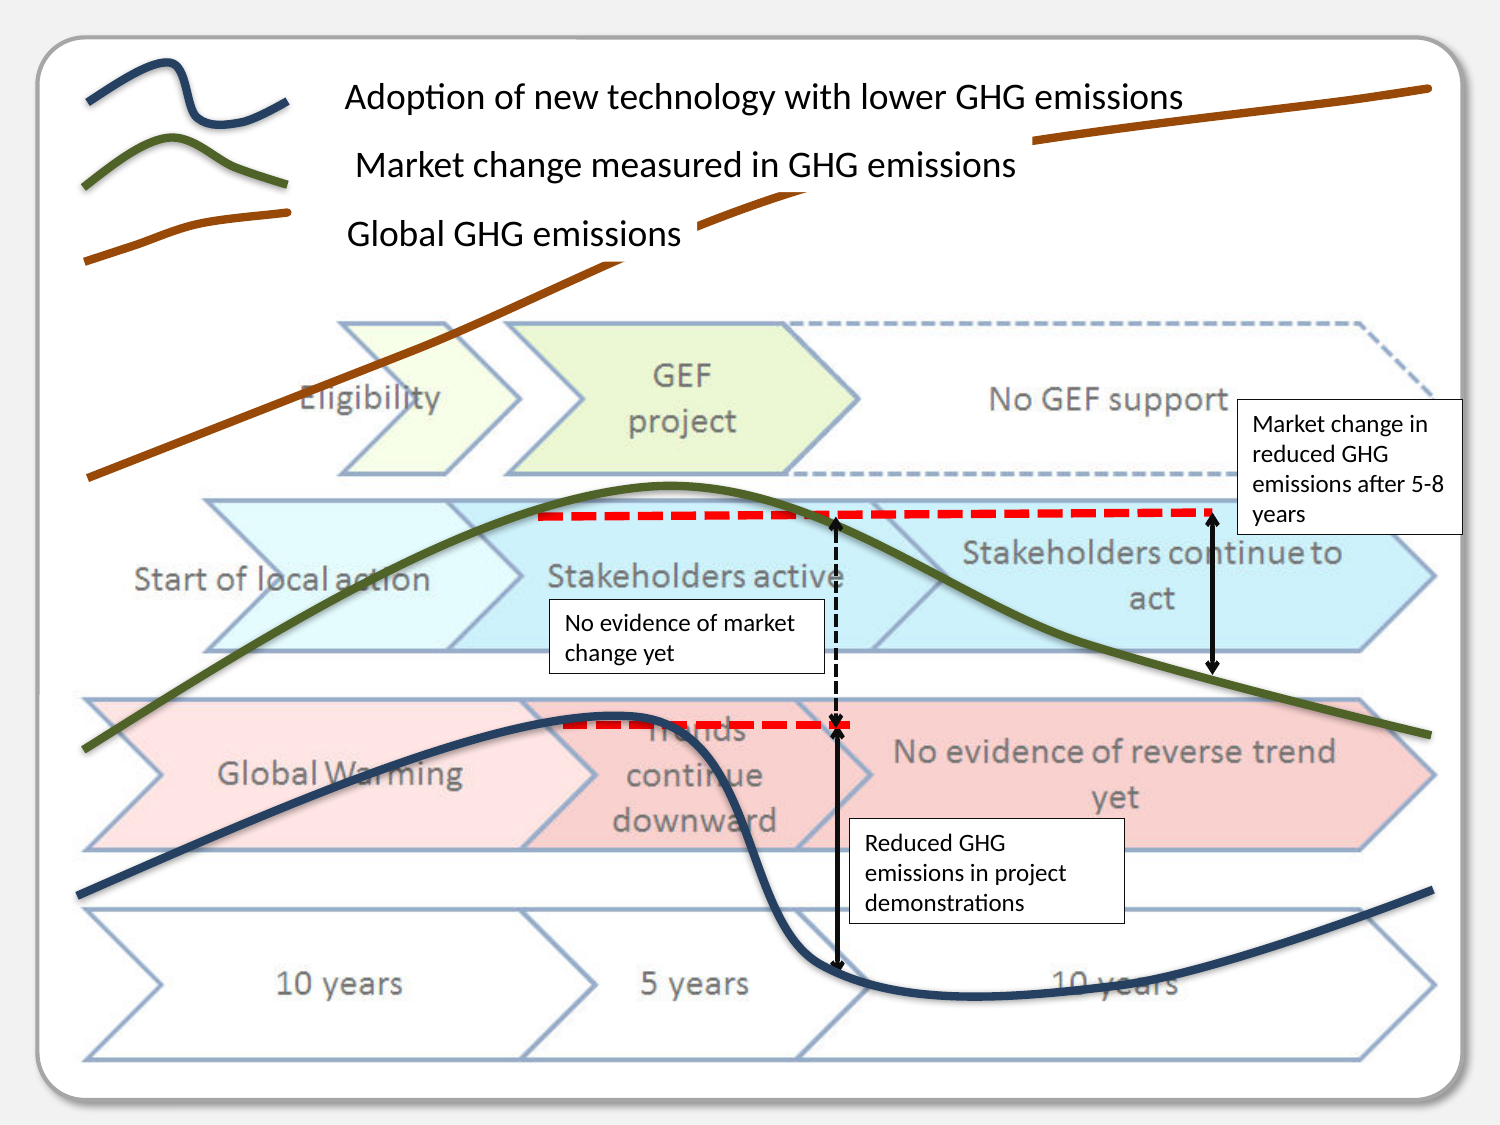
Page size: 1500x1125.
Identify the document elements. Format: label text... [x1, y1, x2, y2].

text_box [537, 512, 1212, 517]
text_box [557, 86, 1431, 285]
text_box Adoption of new technology with lower GHG emissions [329, 64, 1200, 125]
text_box Market change measured in GHG emissions [340, 132, 1033, 193]
text_box Market change in reduced GHG emissions after 5-8 years [1455, 399, 1463, 535]
text_box Global GHG emissions [332, 201, 698, 262]
text_box [82, 135, 289, 190]
text_box [83, 210, 290, 264]
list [48, 287, 1451, 1076]
text_box [86, 60, 289, 127]
